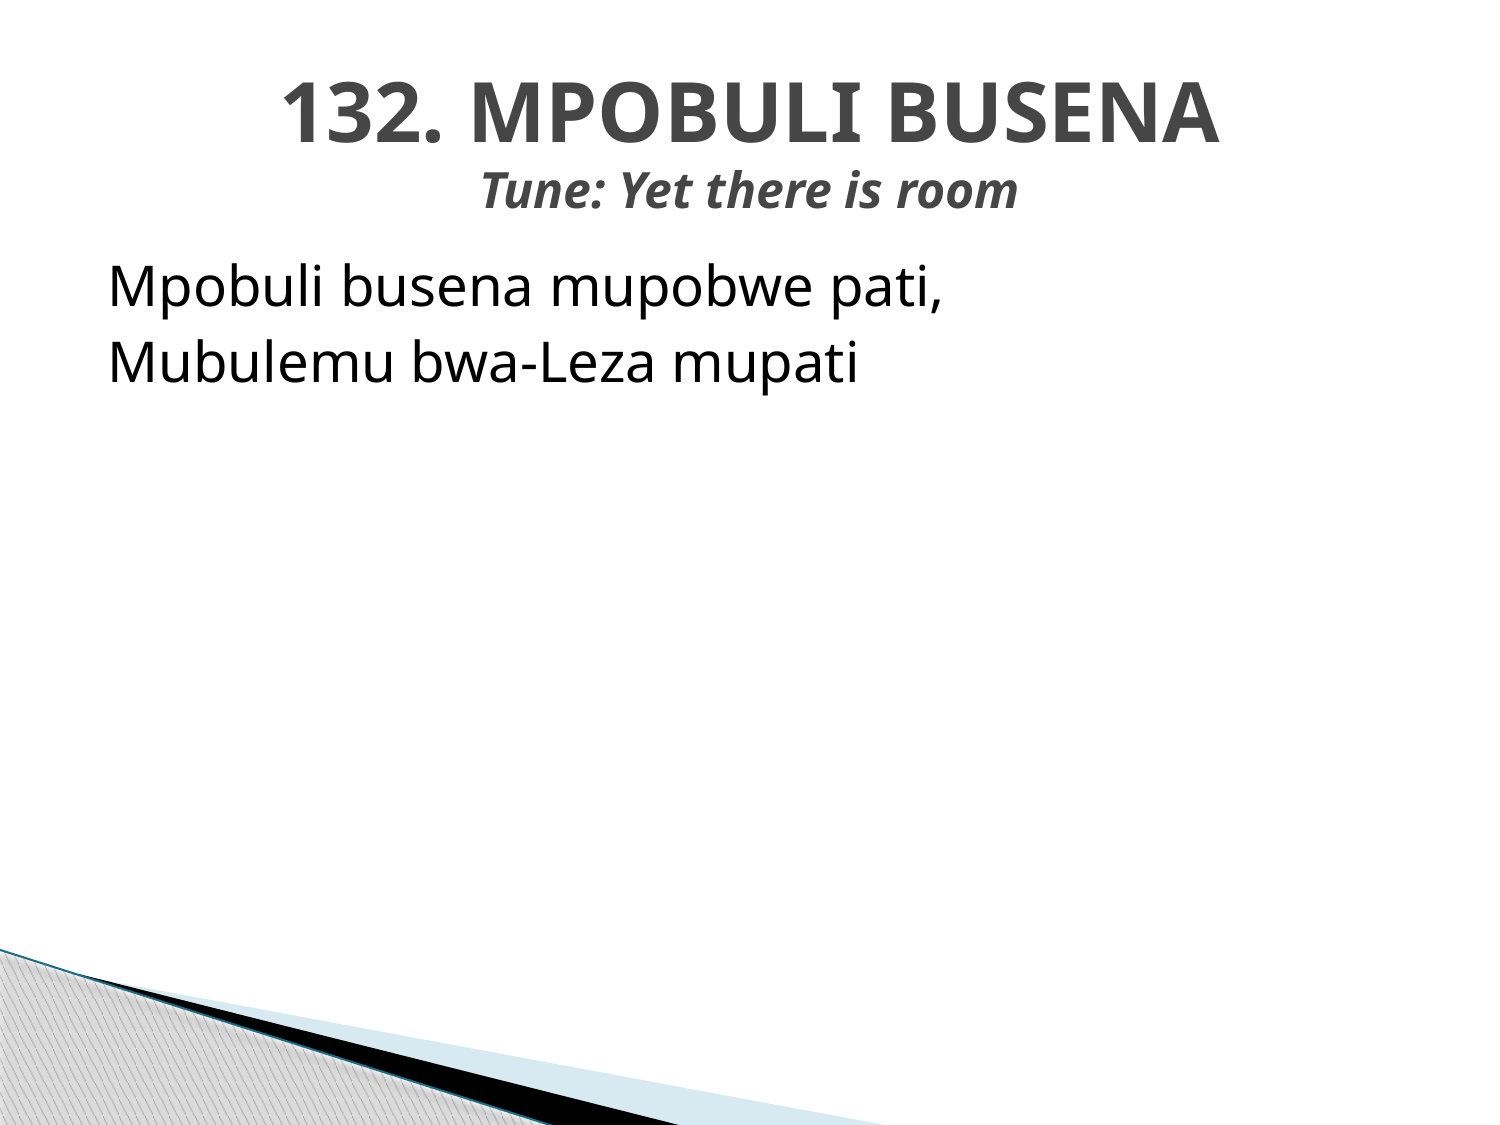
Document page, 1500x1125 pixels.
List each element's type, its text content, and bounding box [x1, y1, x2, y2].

list Mpobuli busena mupobwe pati, Mubulemu bwa-Leza mupati [75, 243, 1425, 986]
title 132. MPOBULI BUSENA Tune: Yet there is room [75, 45, 1425, 233]
